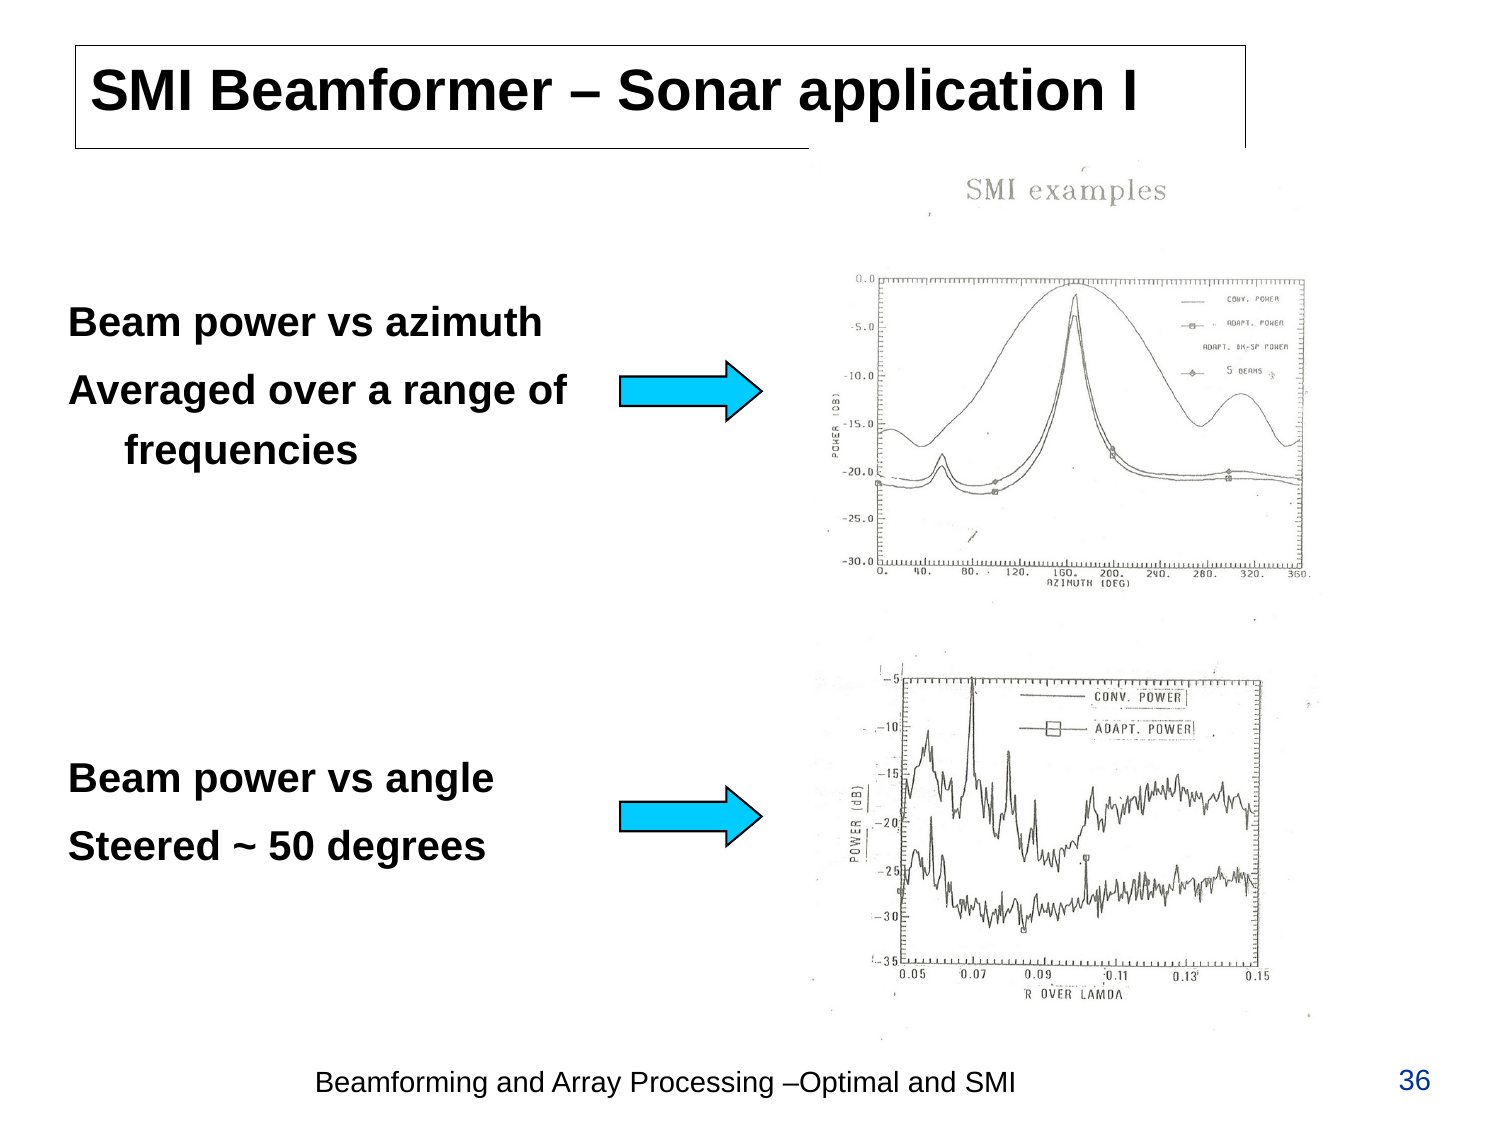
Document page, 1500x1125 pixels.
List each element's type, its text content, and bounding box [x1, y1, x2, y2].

text_box Beam power vs azimuth Averaged over a range of frequencies [53, 277, 585, 504]
slide_number 36 [1207, 1055, 1447, 1102]
text_box [620, 786, 762, 847]
title SMI Beamformer – Sonar application I [75, 45, 1246, 149]
text_box Beam power vs angle Steered ~ 50 degrees [53, 732, 585, 959]
picture [808, 148, 1329, 1048]
text_box [620, 361, 762, 421]
